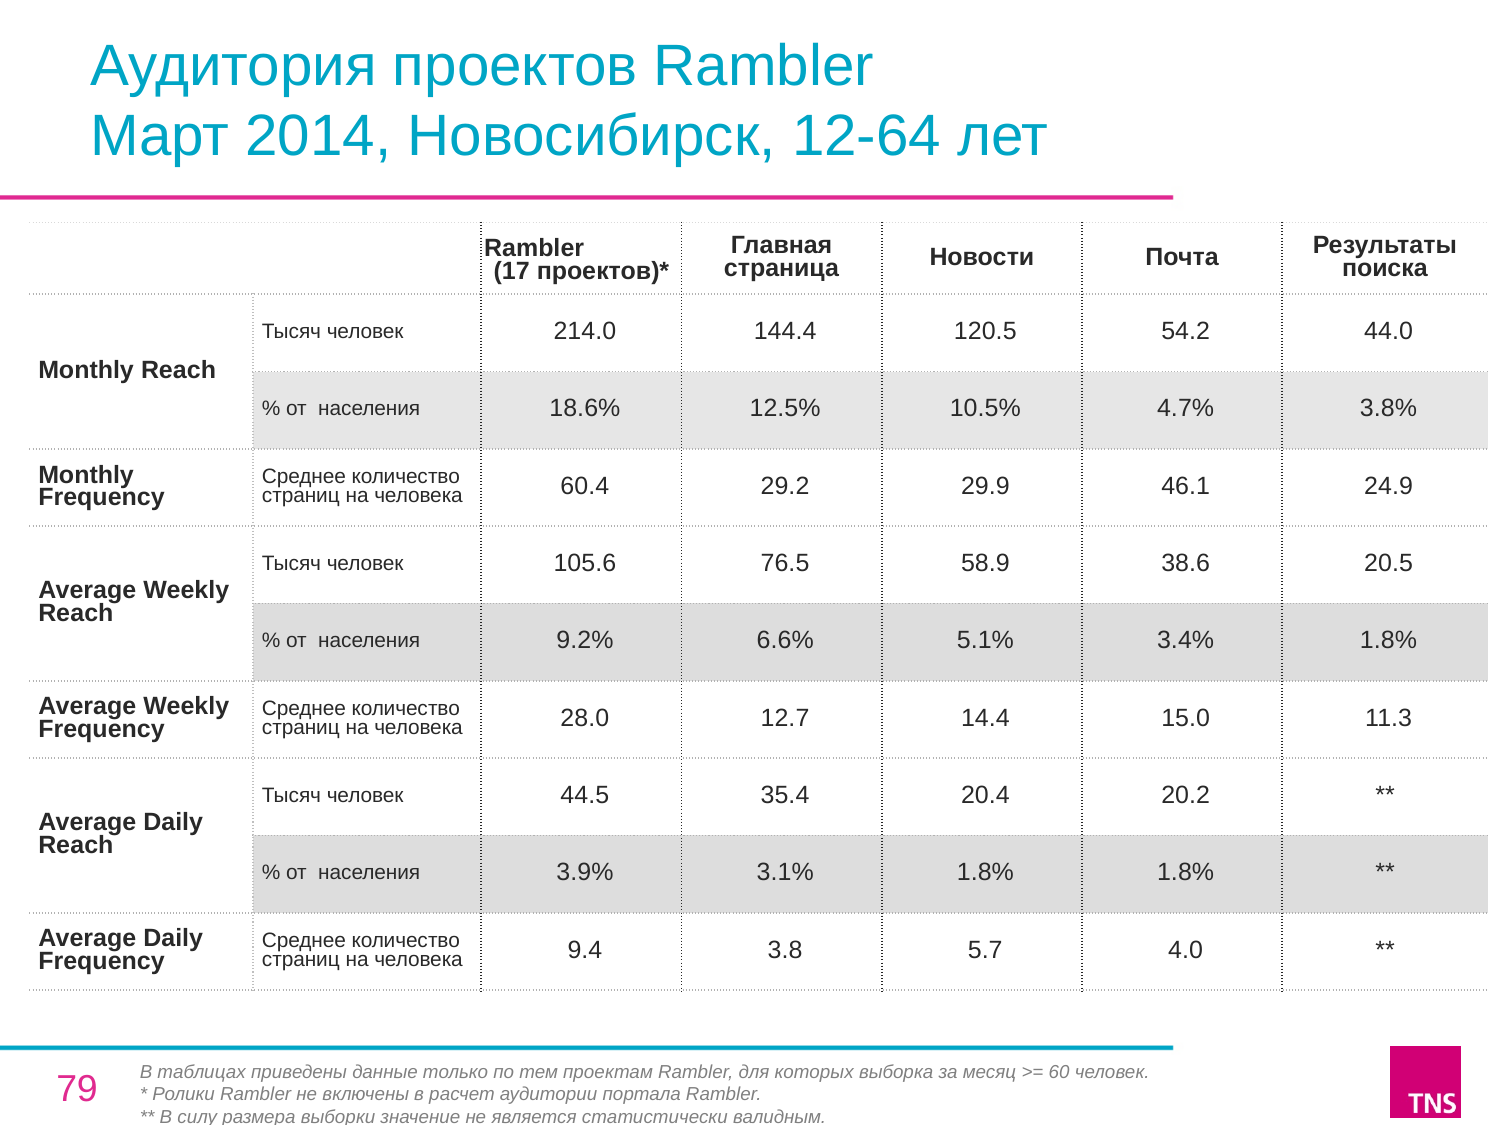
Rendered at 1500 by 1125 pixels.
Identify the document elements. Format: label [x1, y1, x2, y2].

title [74, 8, 1476, 187]
slide_number [40, 1055, 124, 1125]
picture [0, 0, 1500, 1125]
table_cell [29, 294, 1488, 990]
table_header [29, 223, 1488, 294]
text_box [124, 1052, 1463, 1125]
